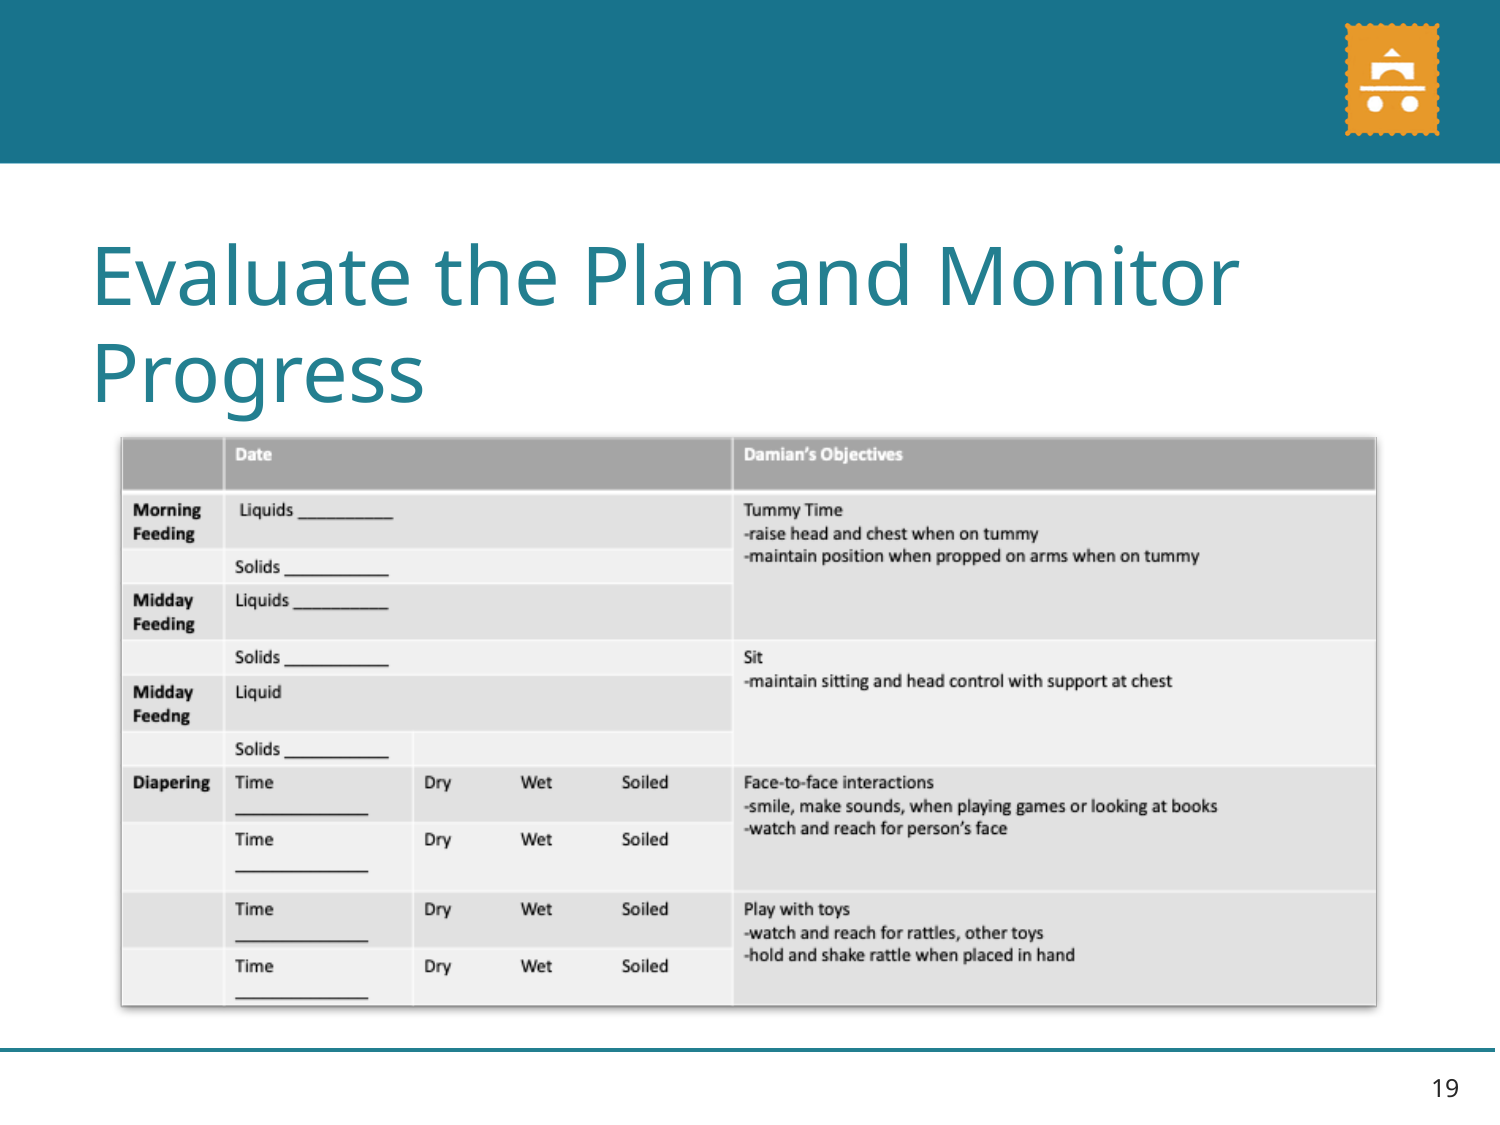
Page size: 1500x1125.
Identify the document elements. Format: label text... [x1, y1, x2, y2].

text_box Evaluate the Plan and Monitor Progress [74, 216, 1500, 427]
picture [0, 0, 1500, 1125]
text_box 19 [1416, 1065, 1500, 1125]
